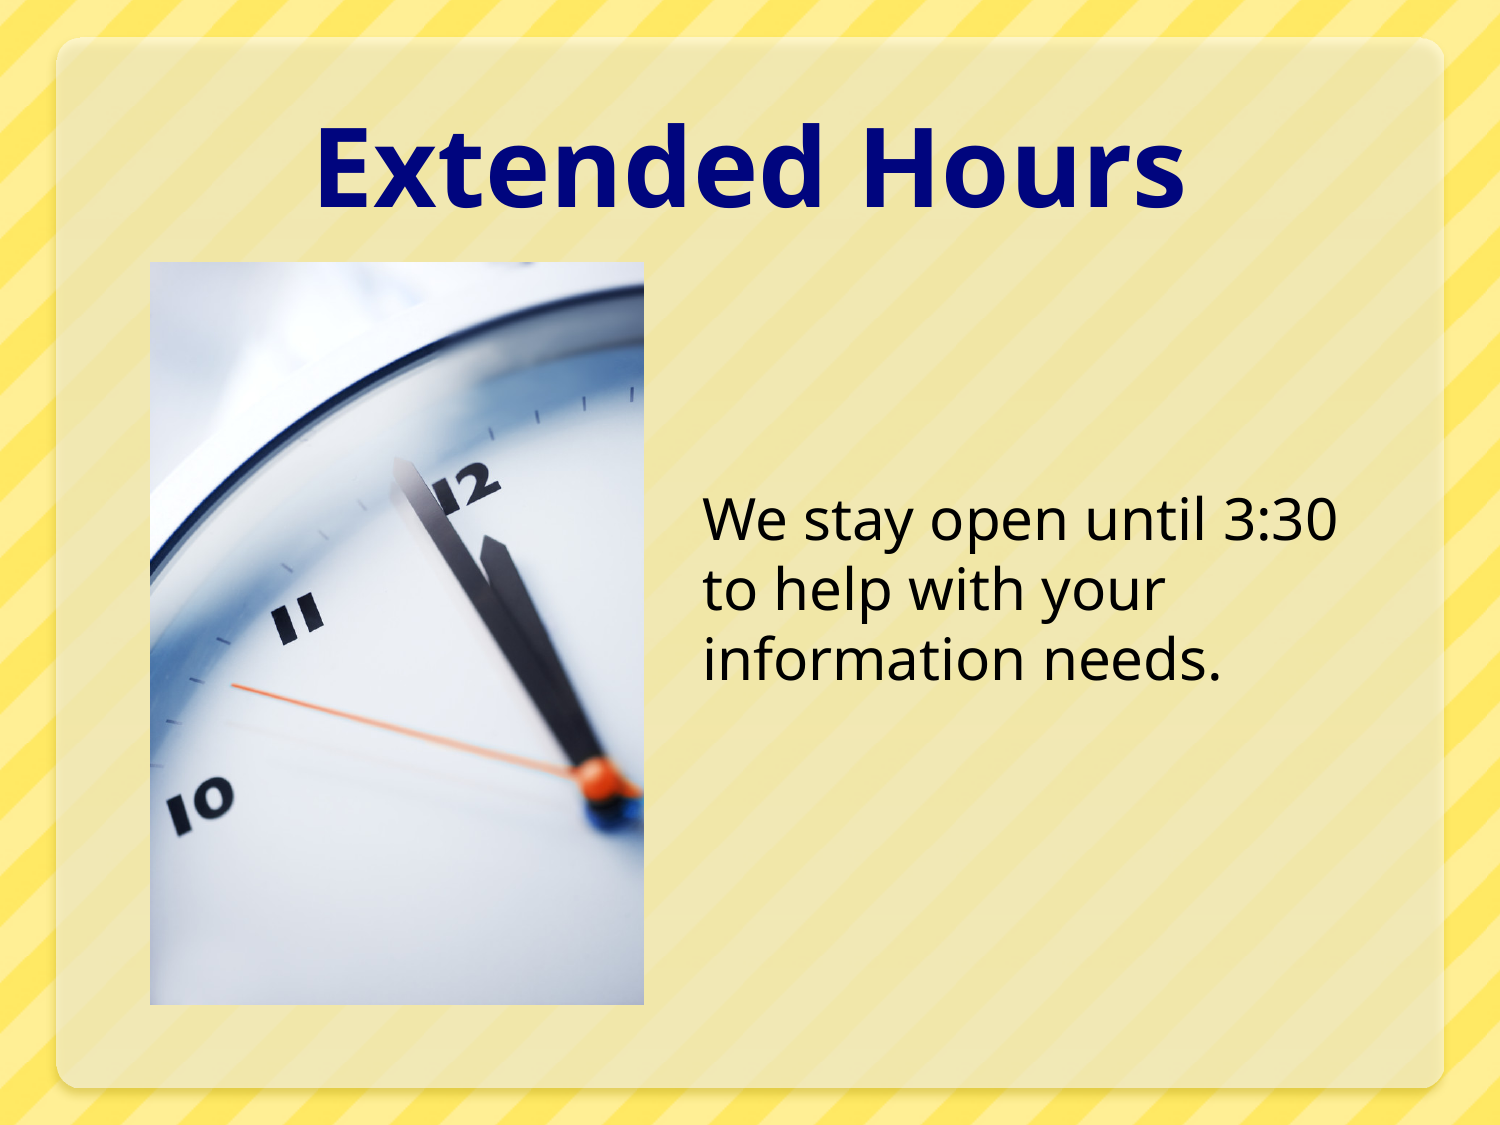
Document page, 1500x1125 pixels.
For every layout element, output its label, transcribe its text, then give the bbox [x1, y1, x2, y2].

text_box We stay open until 3:30 to help with your information needs. [687, 474, 1388, 700]
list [150, 262, 644, 1005]
title Extended Hours [75, 50, 1425, 238]
